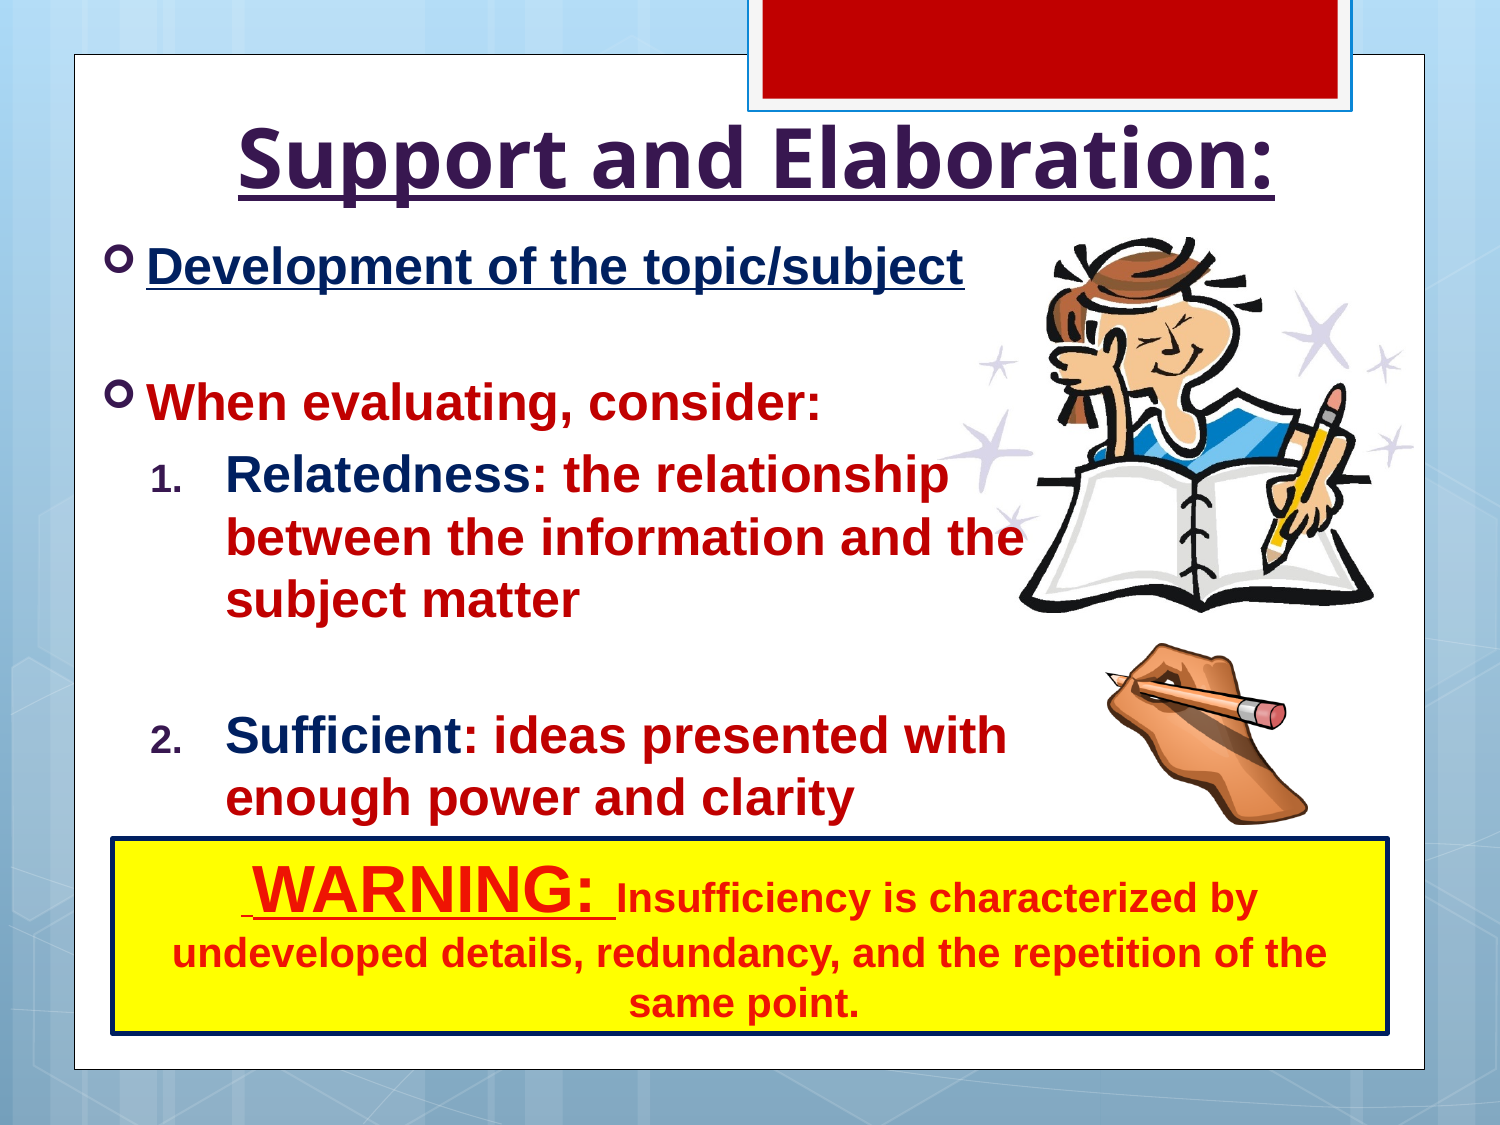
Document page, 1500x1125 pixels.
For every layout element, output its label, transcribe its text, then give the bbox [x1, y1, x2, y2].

picture [1105, 643, 1309, 826]
title Support and Elaboration: [75, 24, 1438, 213]
text_box WARNING: Insufficiency is characterized by undeveloped details, redundancy, and the repetition of the same point. [112, 838, 1388, 1034]
list Development of the topic/subject When evaluating, consider: Relatedness: the relationship between the information and the subject matter Sufficient: ideas presented with enough power and clarity [75, 224, 1125, 801]
picture [937, 237, 1415, 613]
